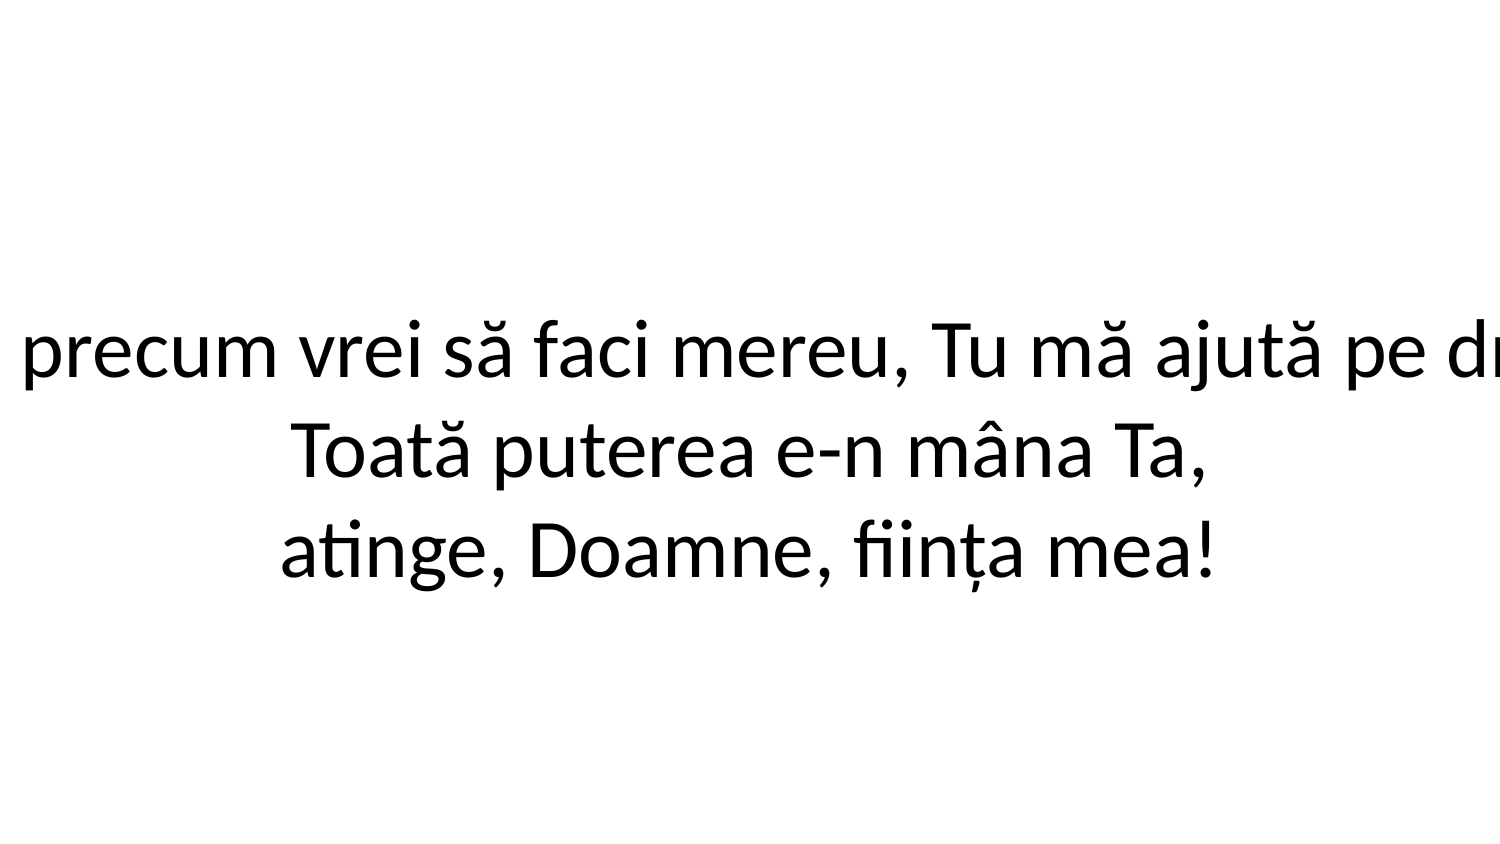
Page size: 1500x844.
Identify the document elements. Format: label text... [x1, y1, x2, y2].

text_box 3. Doamne, precum vrei să faci mereu, Tu mă ajută pe drumul greu. Toată puterea e-n mâna Ta, atinge, Doamne, ființa mea! [0, 242, 1500, 602]
